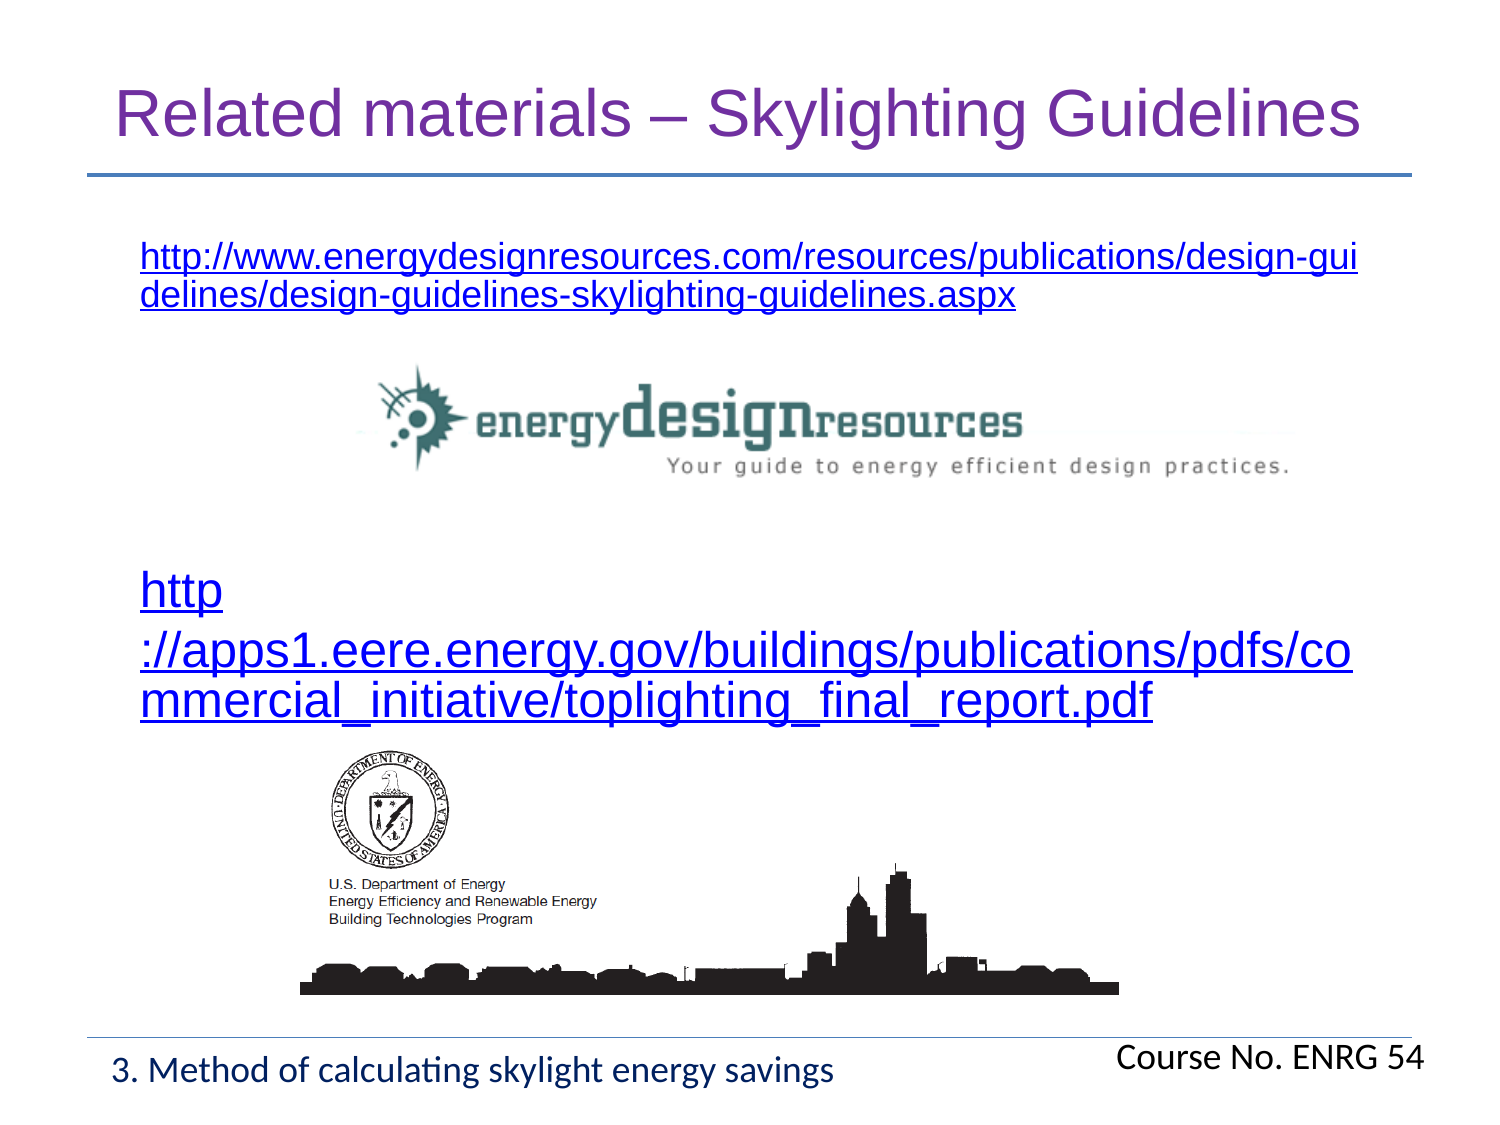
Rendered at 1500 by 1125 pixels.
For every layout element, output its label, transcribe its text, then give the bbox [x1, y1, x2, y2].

text_box Related materials – Skylighting Guidelines [99, 62, 1425, 158]
text_box 3. Method of calculating skylight energy savings [96, 1046, 851, 1098]
text_box Course No. ENRG 54 [1101, 1024, 1441, 1085]
picture [299, 737, 1119, 998]
picture [349, 349, 1313, 488]
text_box http://www.energydesignresources.com/resources/publications/design-guidelines/design-guidelines-skylighting-guidelines.aspx http://apps1.eere.energy.gov/buildings/publications/pdfs/commercial_initiative/toplighting_final_report.pdf [124, 224, 1388, 648]
